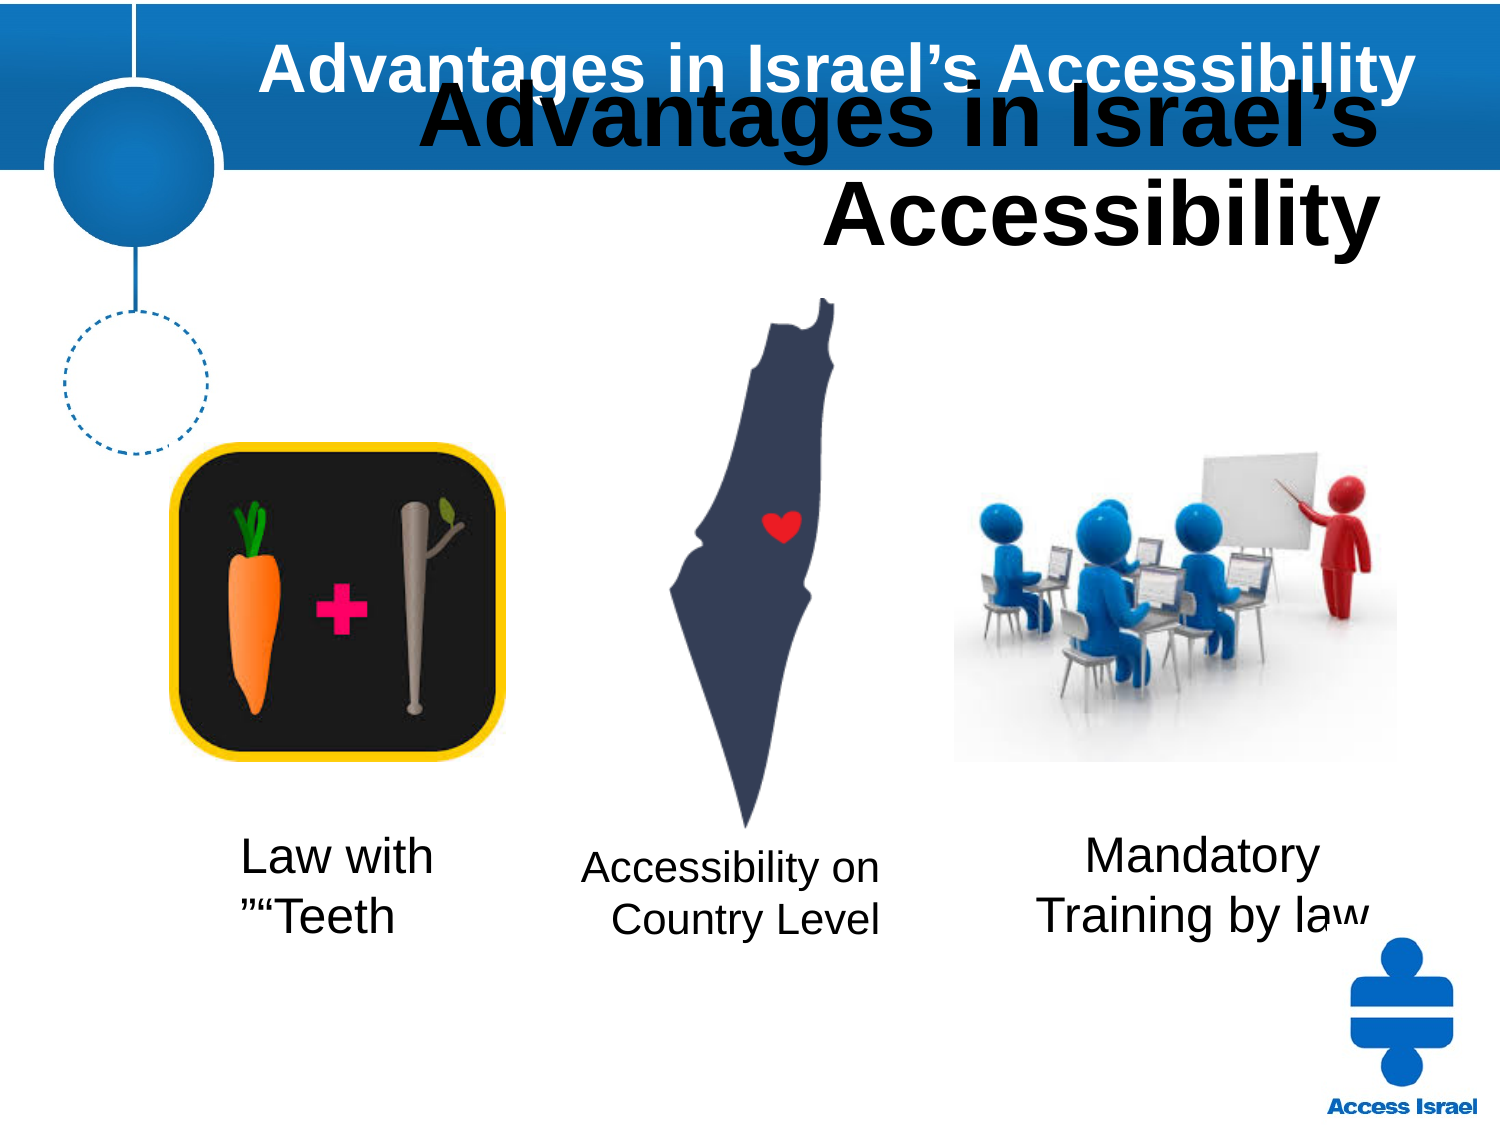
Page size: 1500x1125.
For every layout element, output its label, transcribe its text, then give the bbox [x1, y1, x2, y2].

picture [0, 0, 1500, 1125]
text_box Accessibility on Country Level [541, 831, 896, 951]
title Advantages in Israel’s Accessibility [103, 59, 1397, 278]
text_box Advantages in Israel’s Accessibility [242, 25, 1437, 189]
text_box Mandatory Training by law [1008, 815, 1397, 951]
text_box Law with “Teeth” [225, 816, 614, 951]
